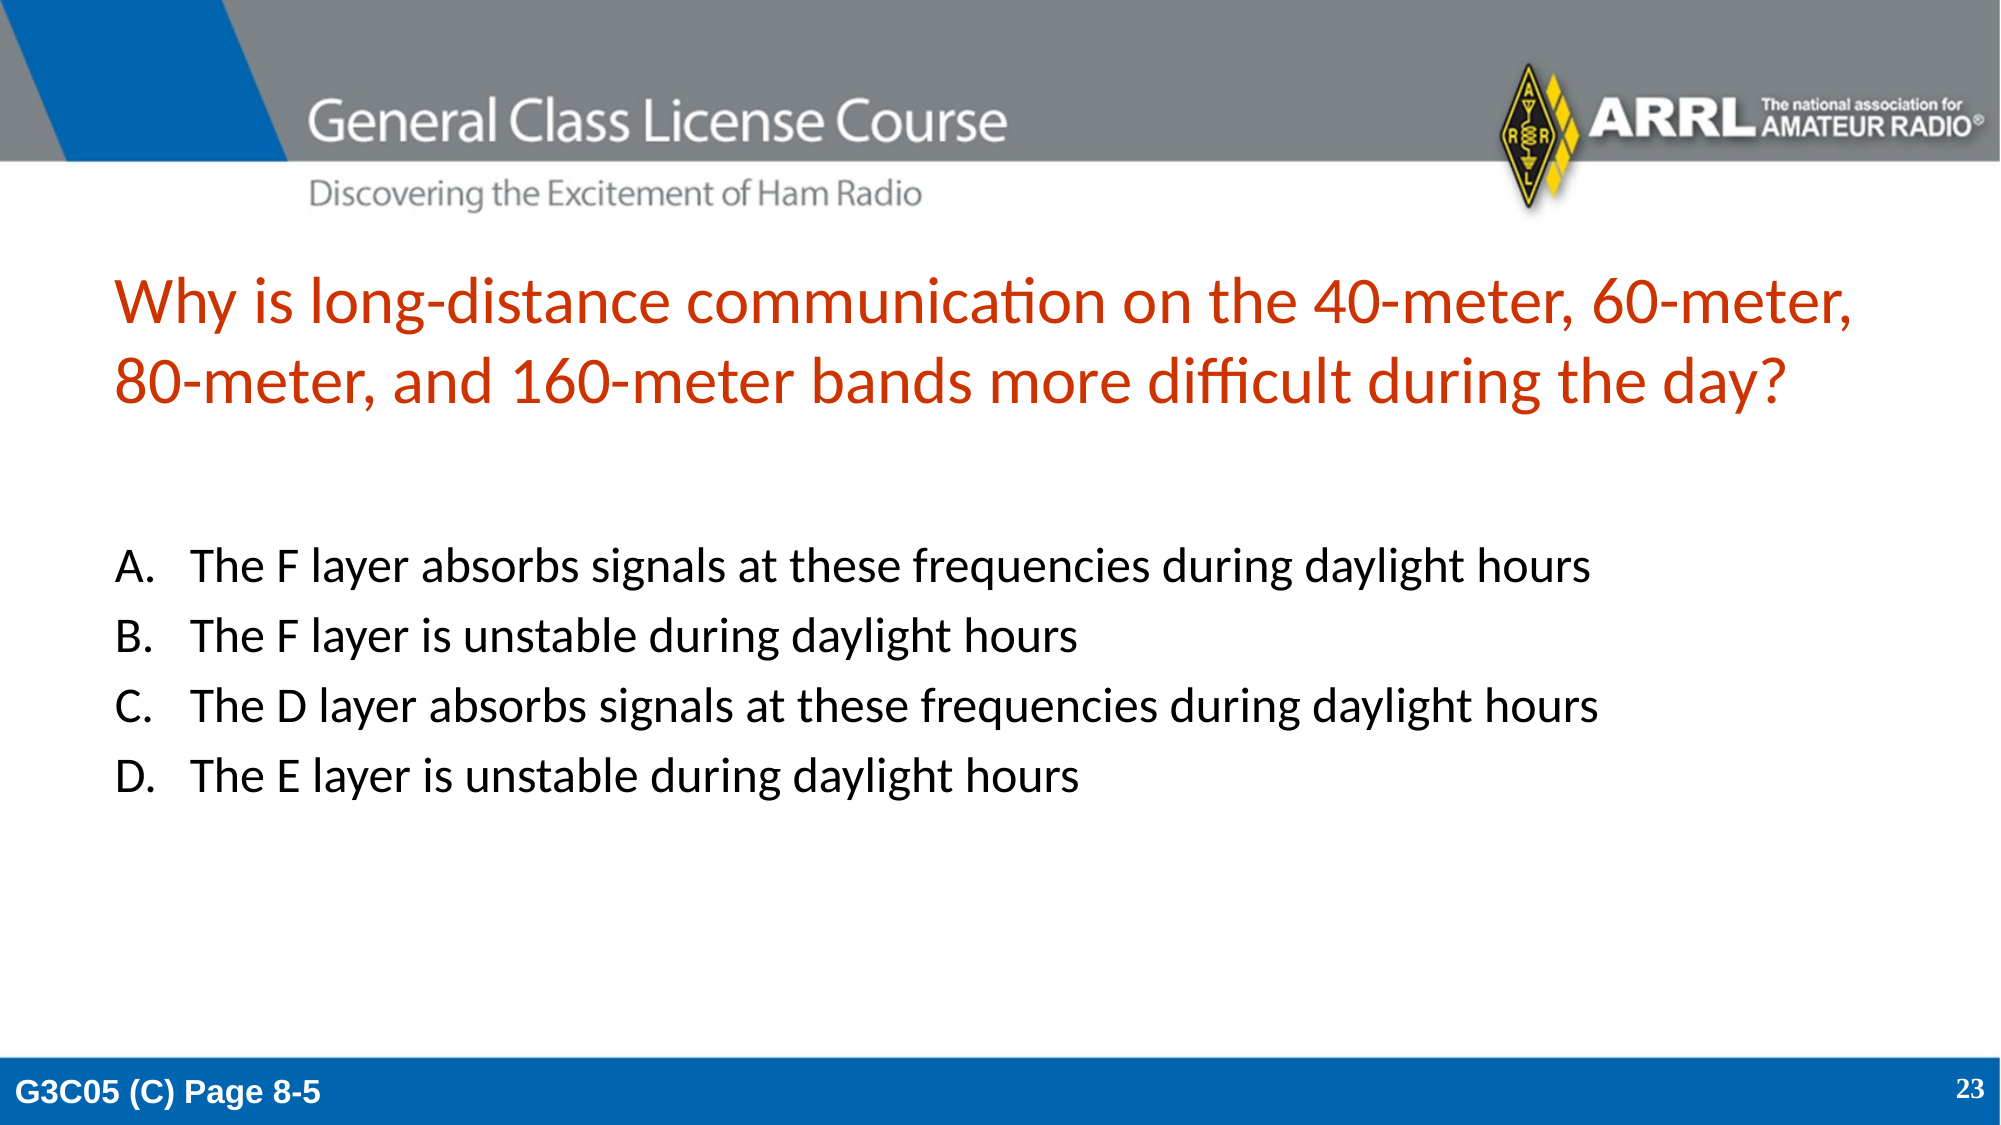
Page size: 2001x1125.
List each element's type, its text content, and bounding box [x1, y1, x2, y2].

list The F layer absorbs signals at these frequencies during daylight hours The F layer is unstable during daylight hours The D layer absorbs signals at these frequencies during daylight hours The E layer is unstable during daylight hours [99, 525, 1900, 1005]
text_box 23 [1875, 1062, 2000, 1113]
text_box G3C05 (C) Page 8-5 [0, 1062, 1313, 1118]
title Why is long-distance communication on the 40-meter, 60-meter, 80-meter, and 160-meter bands more difficult during the day? [99, 249, 1900, 468]
picture [0, 0, 2001, 1125]
